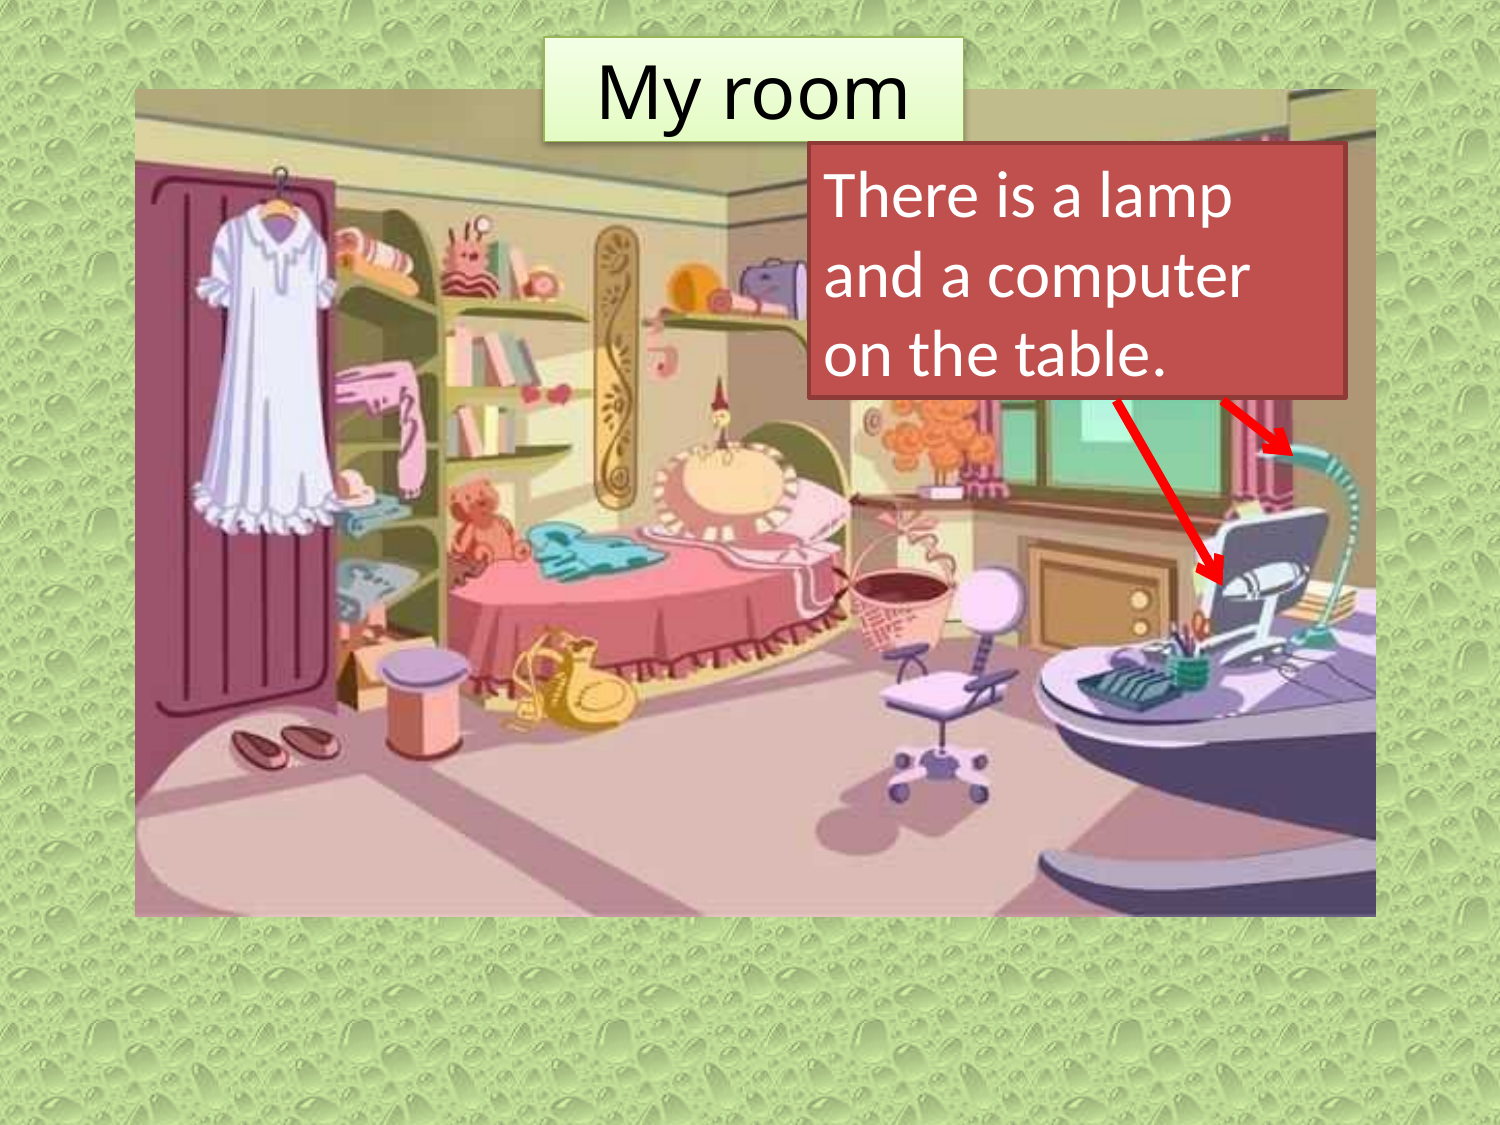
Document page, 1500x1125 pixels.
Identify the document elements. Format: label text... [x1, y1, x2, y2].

text_box My room [543, 36, 964, 88]
picture [135, 89, 1377, 918]
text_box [1115, 400, 1223, 587]
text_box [1225, 400, 1294, 457]
